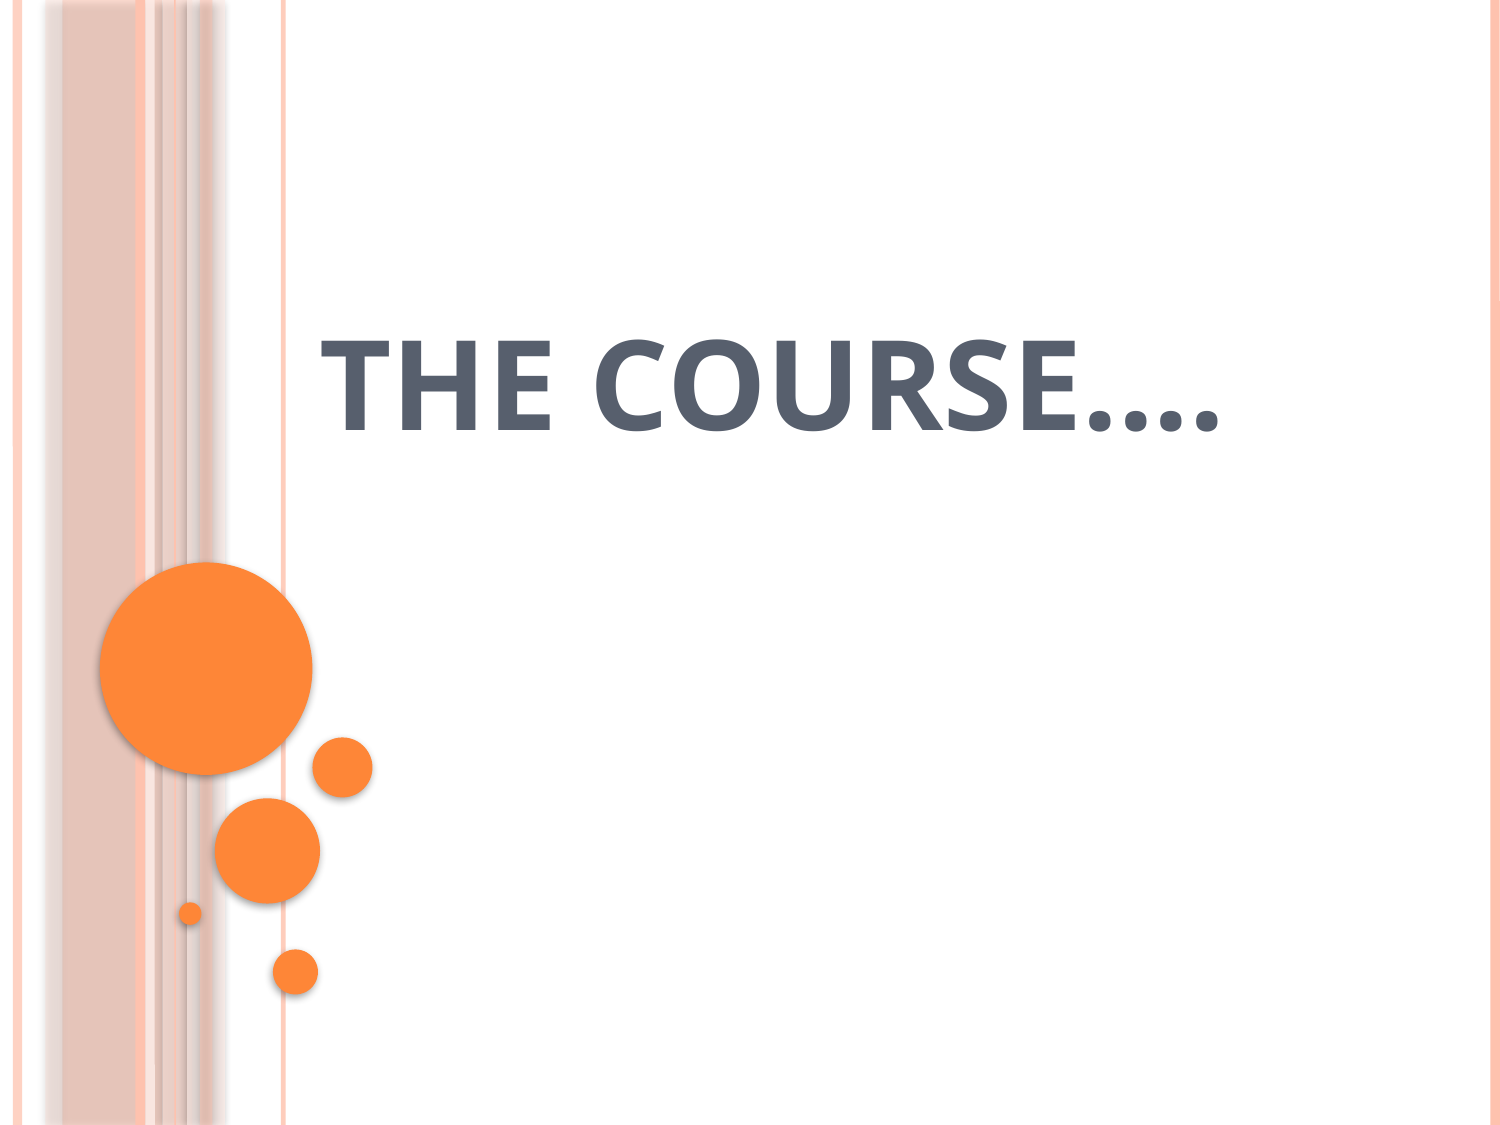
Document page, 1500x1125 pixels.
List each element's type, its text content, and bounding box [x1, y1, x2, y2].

title THE COURSE.... [304, 152, 1318, 464]
